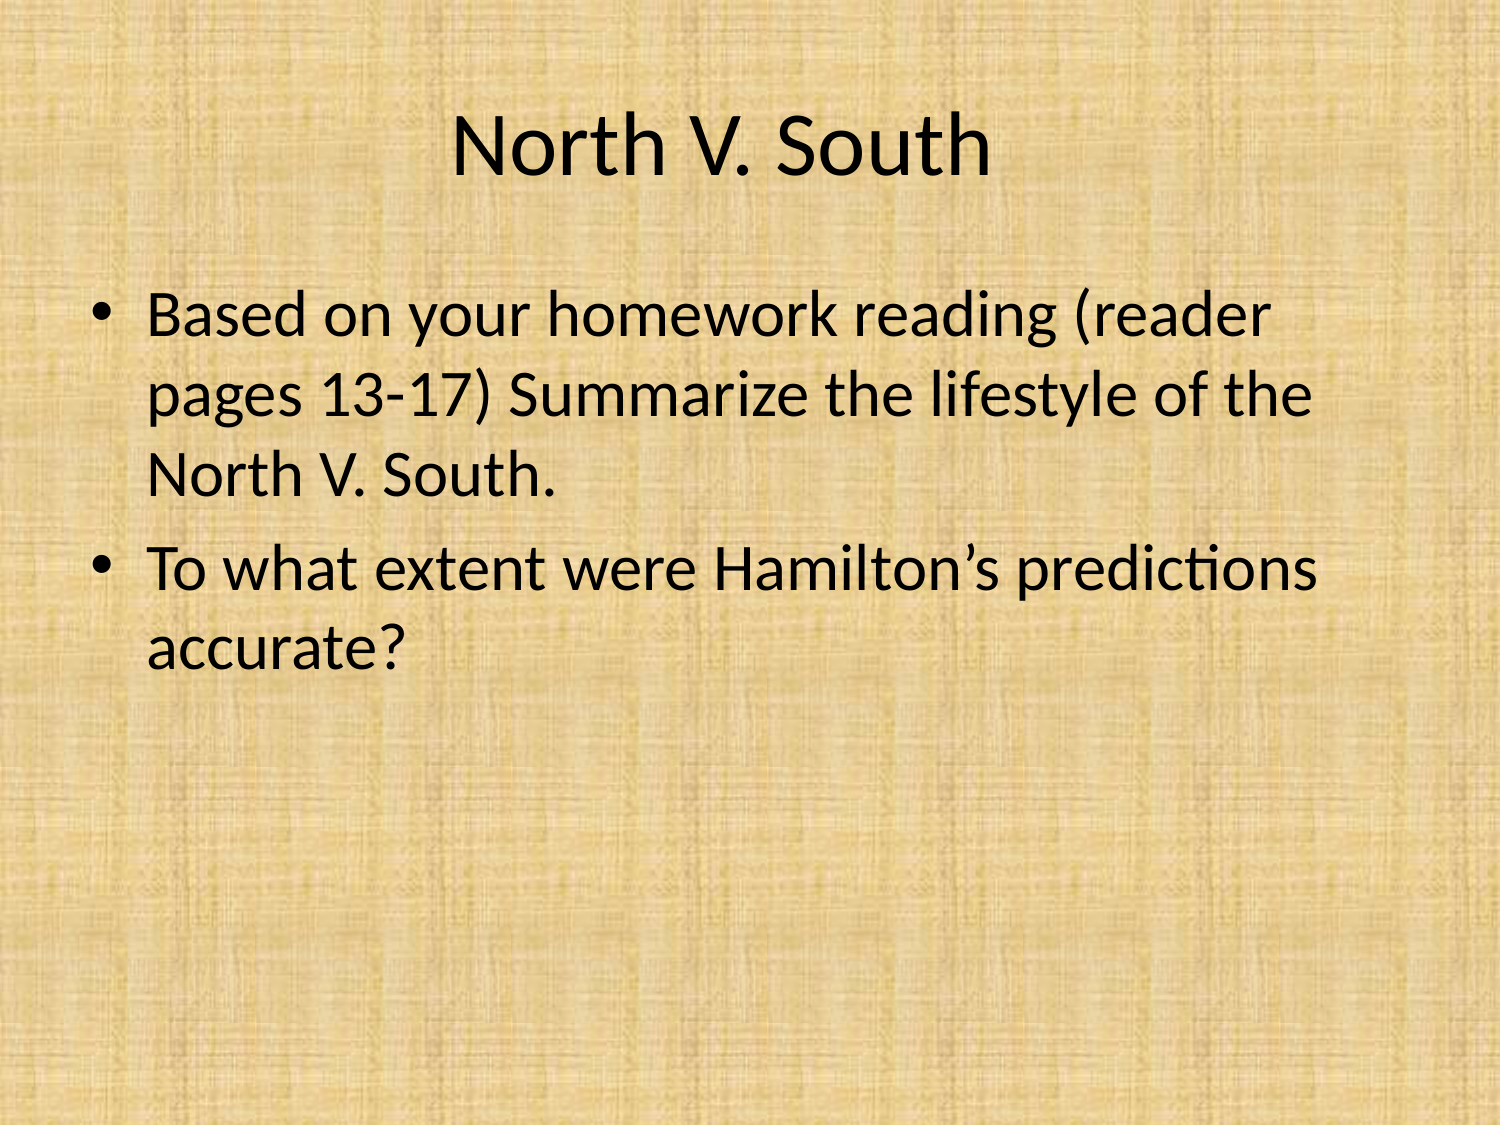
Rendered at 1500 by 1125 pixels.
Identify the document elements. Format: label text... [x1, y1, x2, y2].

picture [0, 0, 1500, 1125]
list Based on your homework reading (reader pages 13-17) Summarize the lifestyle of the North V. South. To what extent were Hamilton’s predictions accurate? [75, 262, 1425, 1005]
title North V. South [75, 45, 1425, 233]
